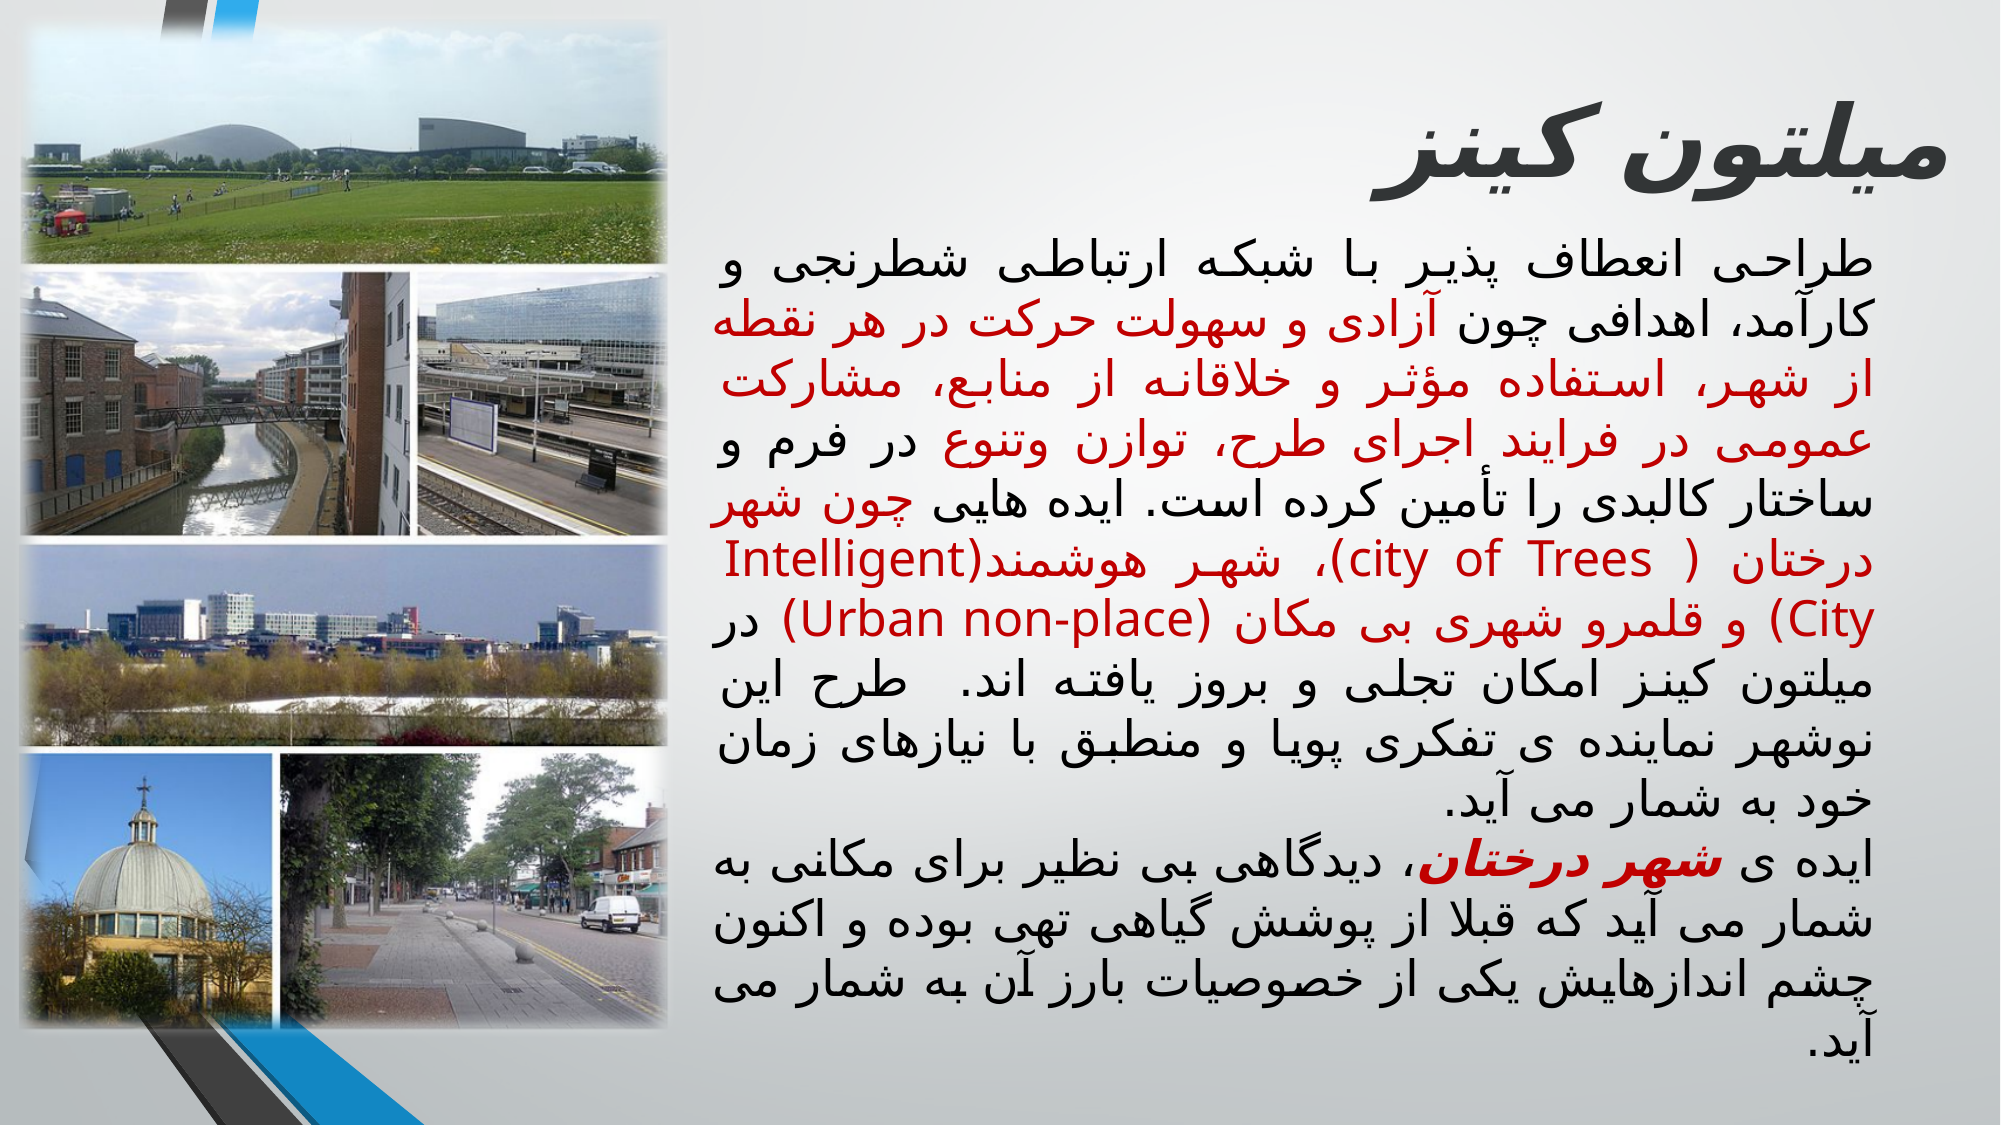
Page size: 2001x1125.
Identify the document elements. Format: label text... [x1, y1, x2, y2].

picture [12, 10, 677, 1040]
text_box میلتون کینز [1366, 69, 1965, 205]
text_box طراحی انعطاف پذیر با شبکه ارتباطی شطرنجی و کارآمد، اهدافی چون آزادی و سهولت حرکت در هر نقطه از شهر، استفاده مؤثر و خلاقانه از منابع، مشارکت عمومی در فرایند اجرای طرح، توازن وتنوع در فرم و ساختار کالبدی را تأمین کرده است. ایده هایی چون شهر درختان ( city of Trees)، شهر هوشمند(Intelligent City) و قلمرو شهری بی مکان (Urban non-place) در میلتون کینز امکان تجلی و بروز یافته اند. طرح این نوشهر نماینده ی تفکری پویا و منطبق با نیازهای زمان خود به شمار می آید. ایده ی شهر درختان، دیدگاهی بی نظیر برای مکانی به شمار می آید که قبلا از پوشش گیاهی تهی بوده و اکنون چشم اندازهایش یکی از خصوصیات بارز آن به شمار می آید. [696, 219, 1890, 1074]
